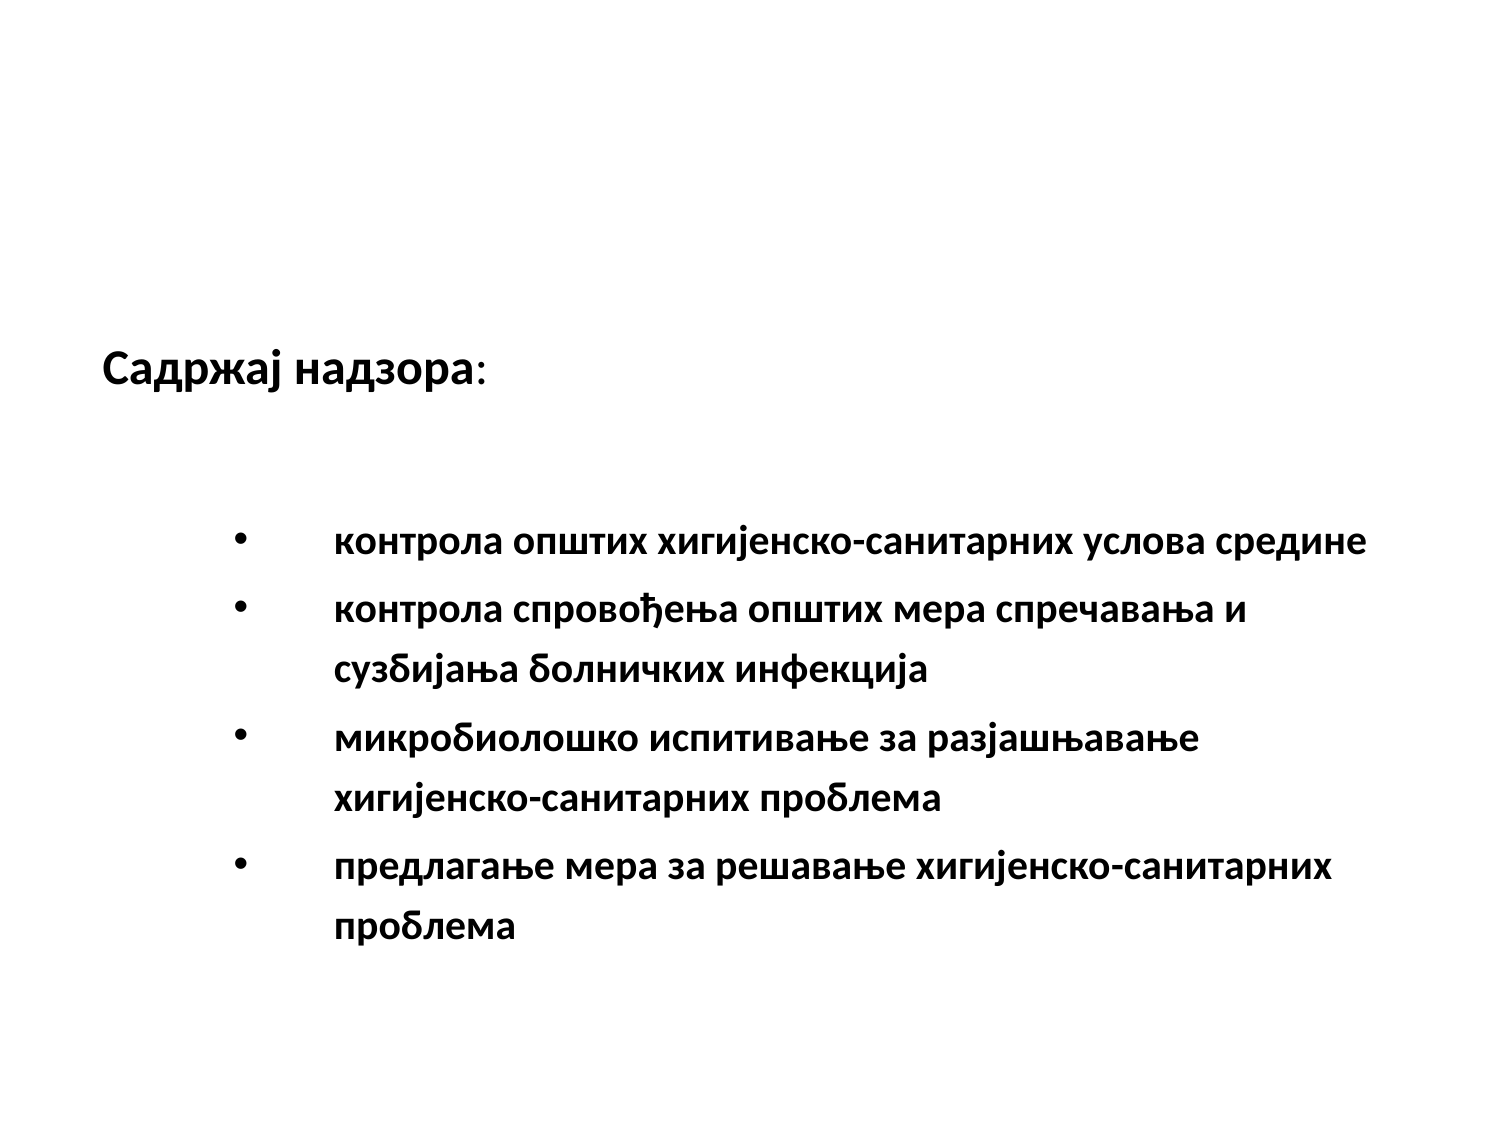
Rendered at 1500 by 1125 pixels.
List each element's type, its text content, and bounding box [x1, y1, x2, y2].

list Садржај надзора: контрола општих хигијенско-санитарних услова средине контрола спровођења општих мера спречавања и сузбијања болничких инфекција микробиолошко испитивање за разјашњавање хигијенско-санитарних проблема предлагање мера за решавање хигијенско-санитарних проблема [87, 237, 1388, 975]
